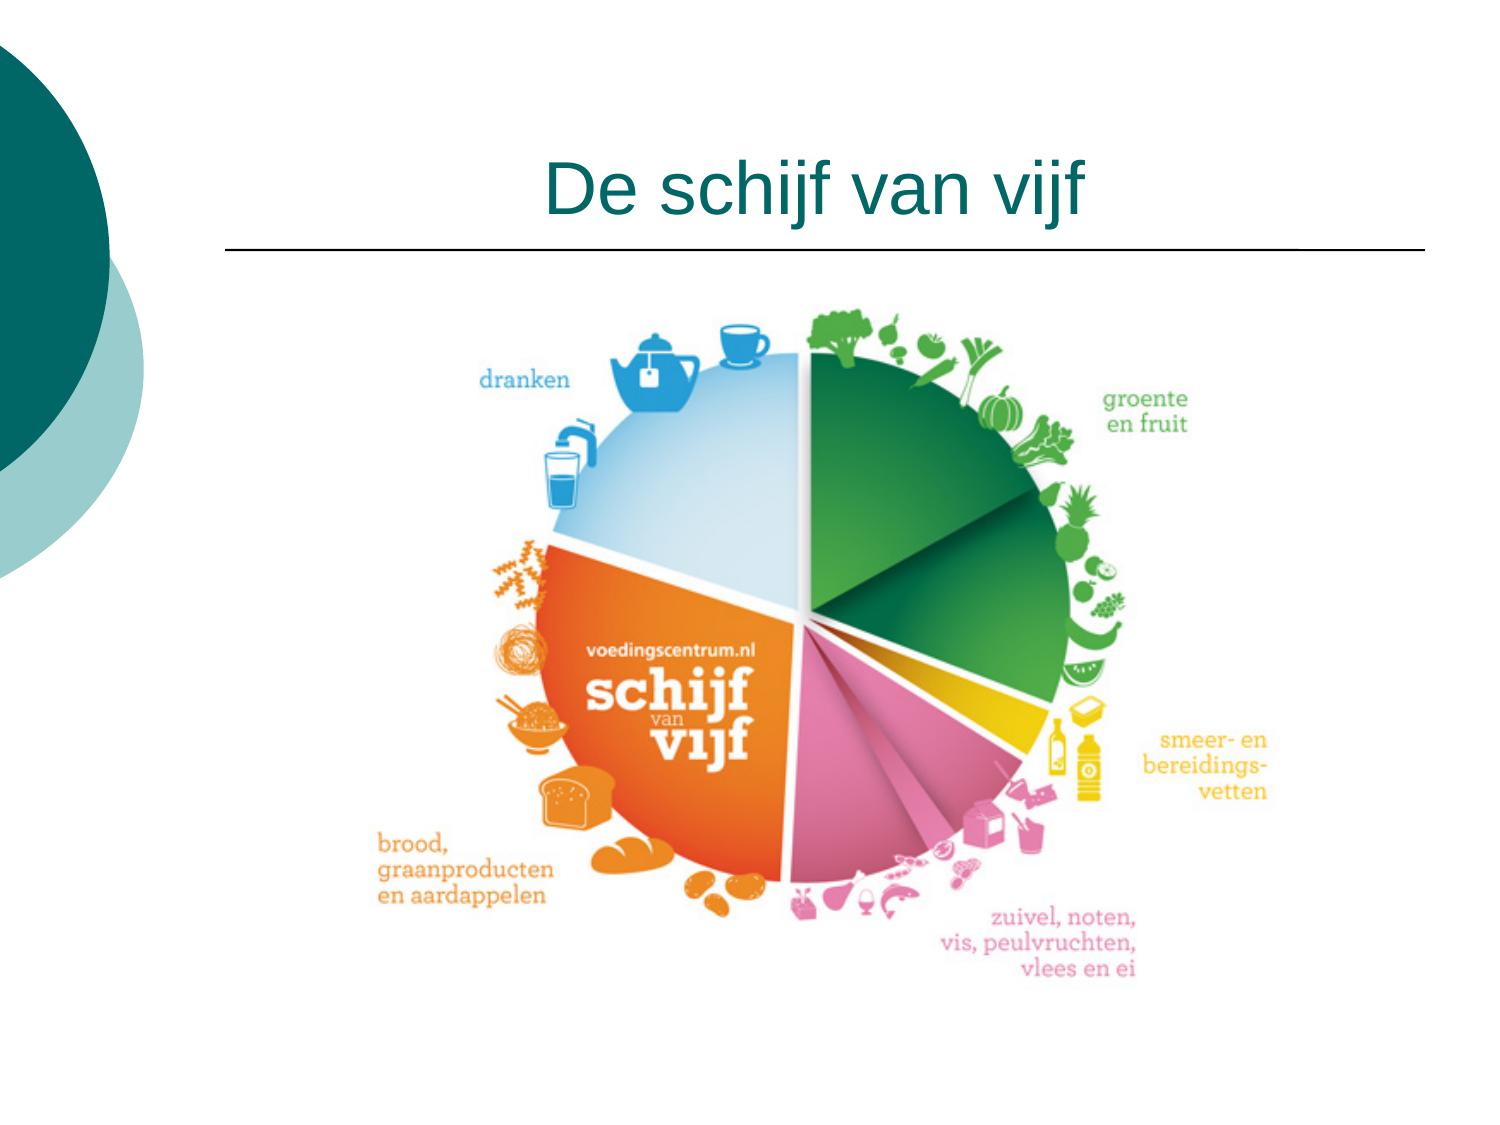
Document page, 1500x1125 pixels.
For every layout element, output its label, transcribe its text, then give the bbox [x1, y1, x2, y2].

title De schijf van vijf [224, 49, 1425, 237]
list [355, 290, 1294, 1019]
